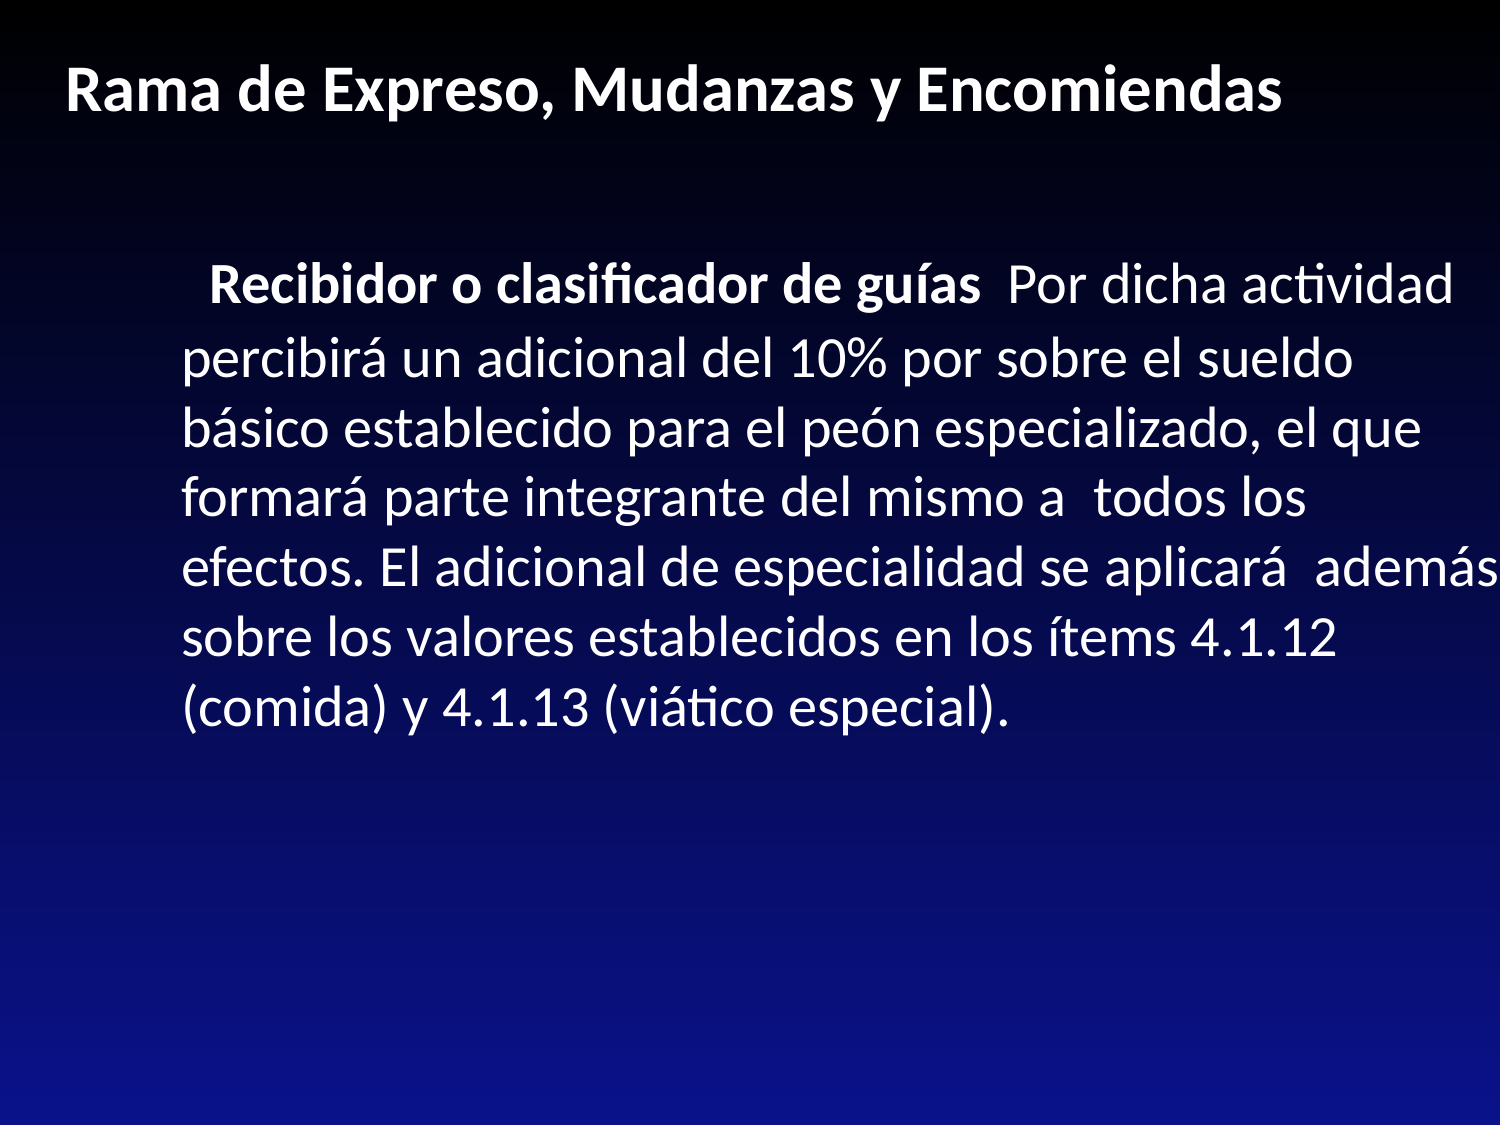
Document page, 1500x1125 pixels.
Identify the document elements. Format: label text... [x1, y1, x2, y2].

title Rama de Expreso, Mudanzas y Encomiendas [0, 44, 1351, 233]
list Recibidor o clasificador de guías Por dicha actividad percibirá un adicional del 10% por sobre el sueldo básico establecido para el peón especializado, el que formará parte integrante del mismo a todos los efectos. El adicional de especialidad se aplicará además sobre los valores establecidos en los ítems 4.1.12 (comida) y 4.1.13 (viático especial). [124, 228, 1500, 972]
